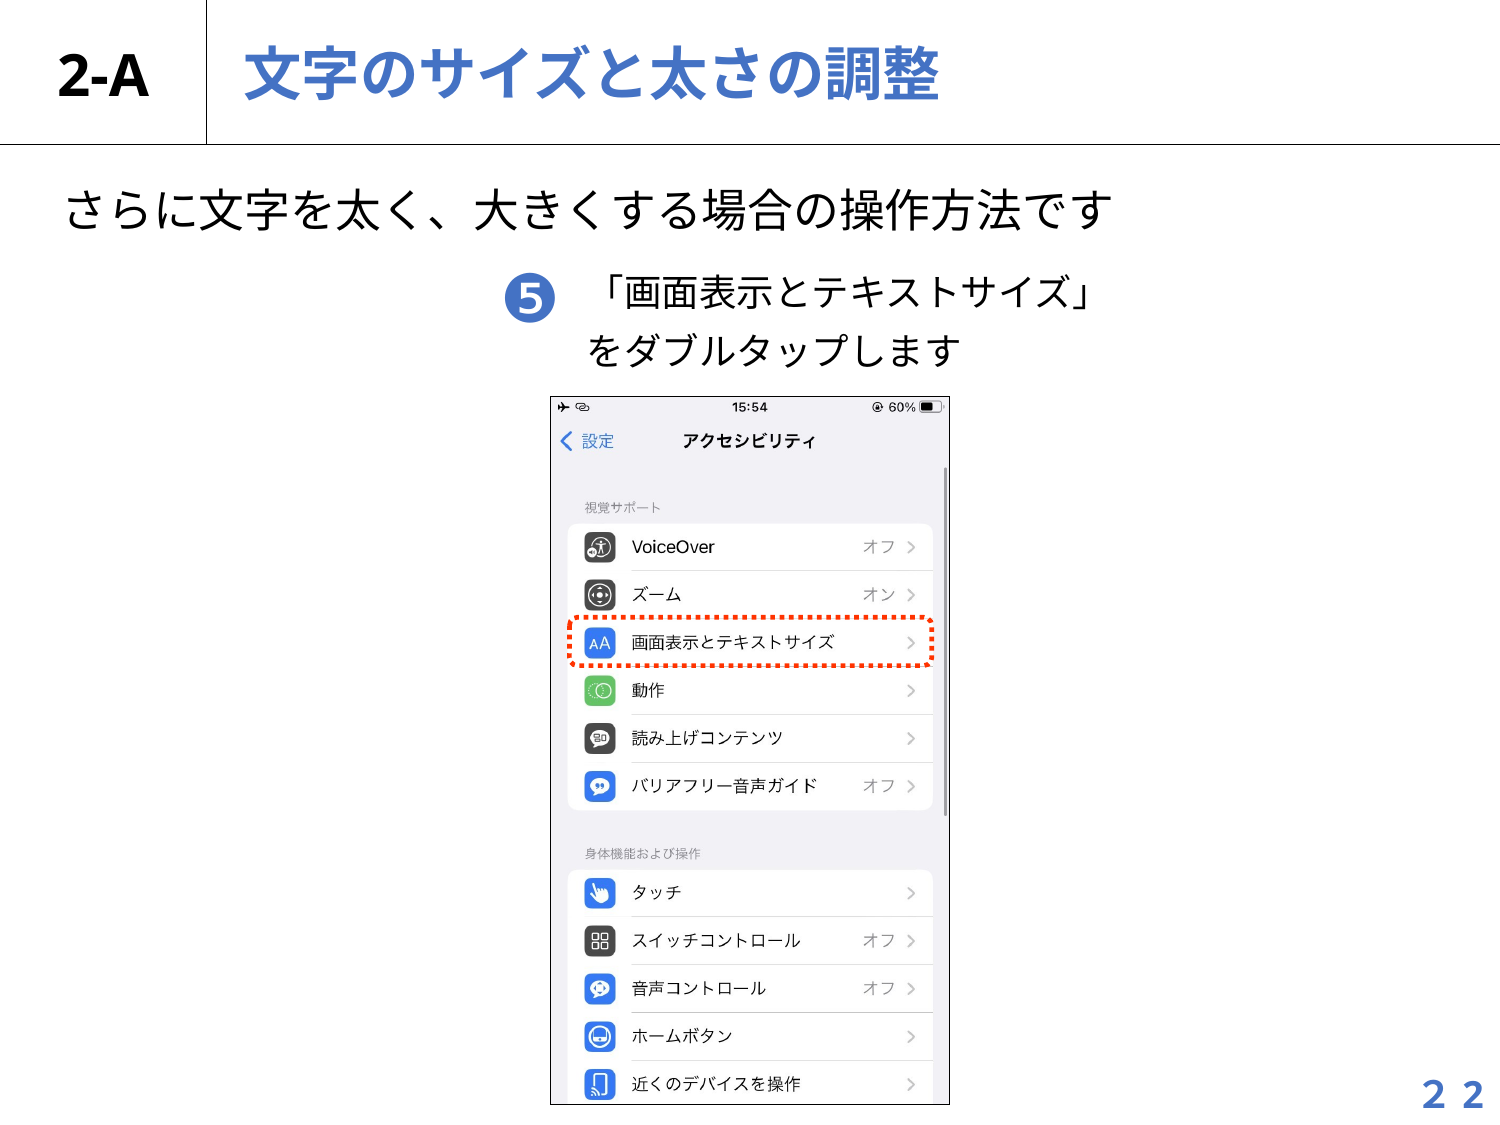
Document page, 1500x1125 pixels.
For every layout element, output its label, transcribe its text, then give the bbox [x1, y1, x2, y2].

picture [550, 396, 950, 1105]
text_box ❺ [486, 248, 563, 343]
text_box さらに文字を太く、大きくする場合の操作方法です [46, 180, 1422, 274]
text_box 2-A [0, 0, 207, 147]
title 文字のサイズと太さの調整 [228, 36, 1472, 116]
text_box ２2 [1399, 1063, 1500, 1123]
text_box 「画面表示とテキストサイズ」をダブルタップします [571, 248, 1128, 381]
